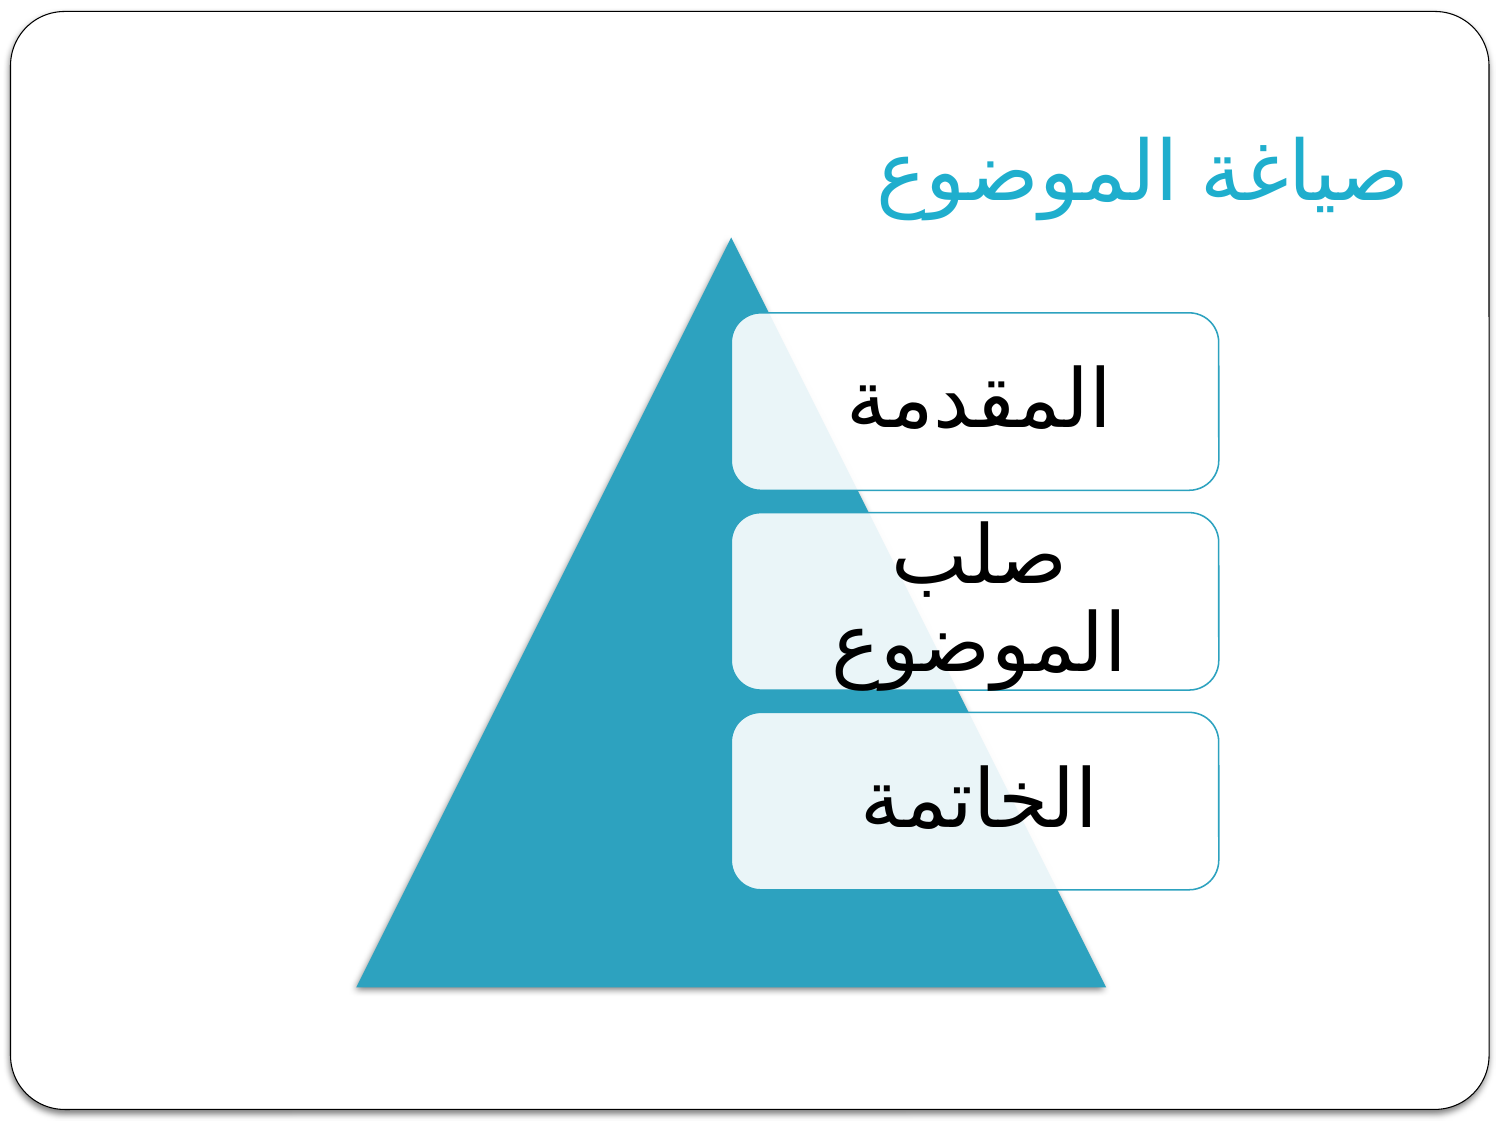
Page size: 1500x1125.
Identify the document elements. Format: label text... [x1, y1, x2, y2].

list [149, 237, 1426, 988]
title صياغة الموضوع [150, 45, 1425, 233]
